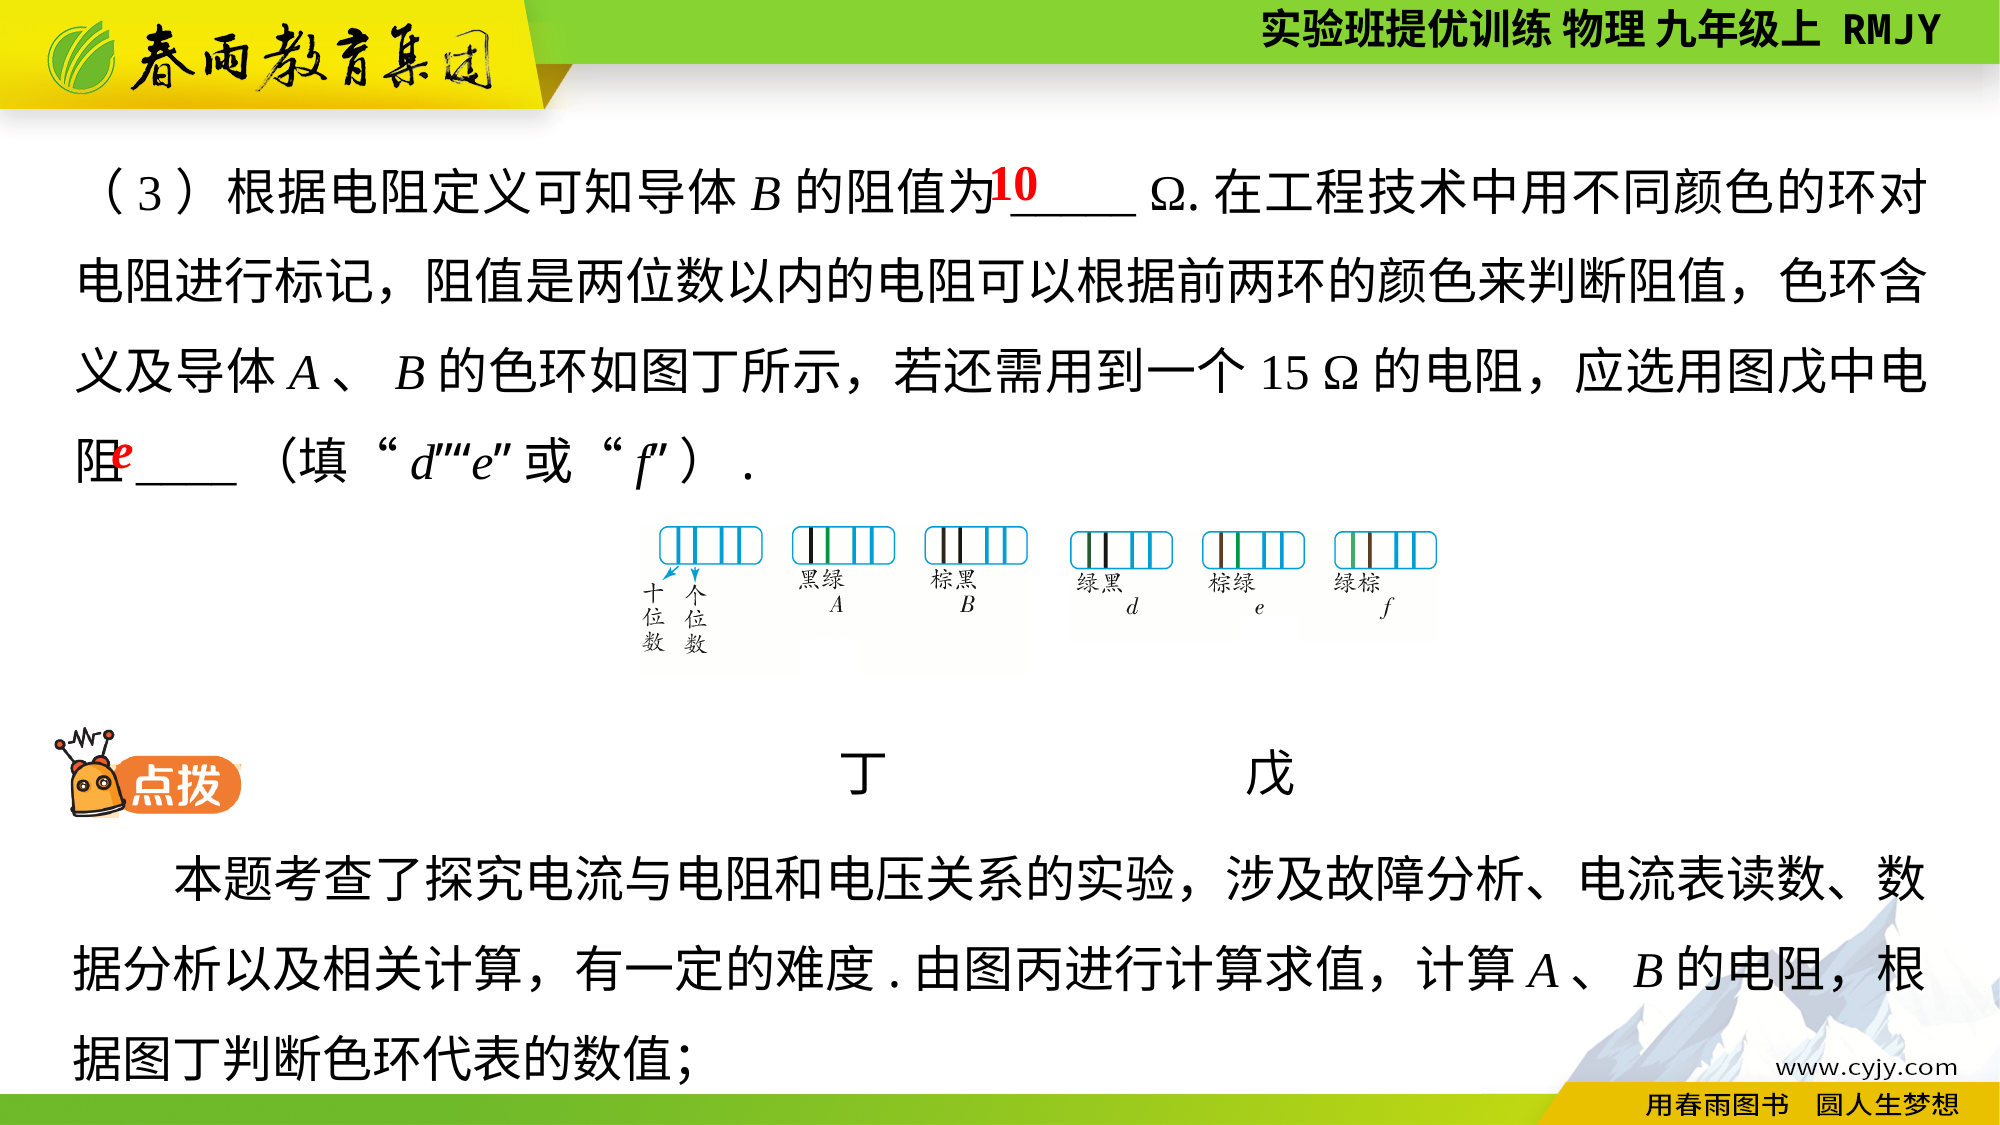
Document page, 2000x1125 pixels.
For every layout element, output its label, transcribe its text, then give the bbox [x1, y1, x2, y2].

text_box e [96, 410, 149, 486]
list （3）根据电阻定义可知导体B的阻值为_____ Ω.在工程技术中用不同颜色的环对电阻进行标记，阻值是两位数以内的电阻可以根据前两环的颜色来判断阻值，色环含义及导体A、B的色环如图丁所示，若还需用到一个15 Ω的电阻，应选用图戊中电阻____（填“d”“e”或“f”）. [59, 122, 1944, 490]
text_box 戊 [1230, 704, 1311, 809]
picture [0, 0, 2000, 1125]
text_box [641, 526, 1028, 683]
text_box 10 [973, 142, 1054, 218]
text_box 丁 [823, 704, 904, 809]
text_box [1070, 531, 1438, 661]
text_box 本题考查了探究电流与电阻和电压关系的实验，涉及故障分析、电流表读数、数据分析以及相关计算，有一定的难度.由图丙进行计算求值，计算A、B的电阻，根据图丁判断色环代表的数值； [57, 810, 1942, 1096]
